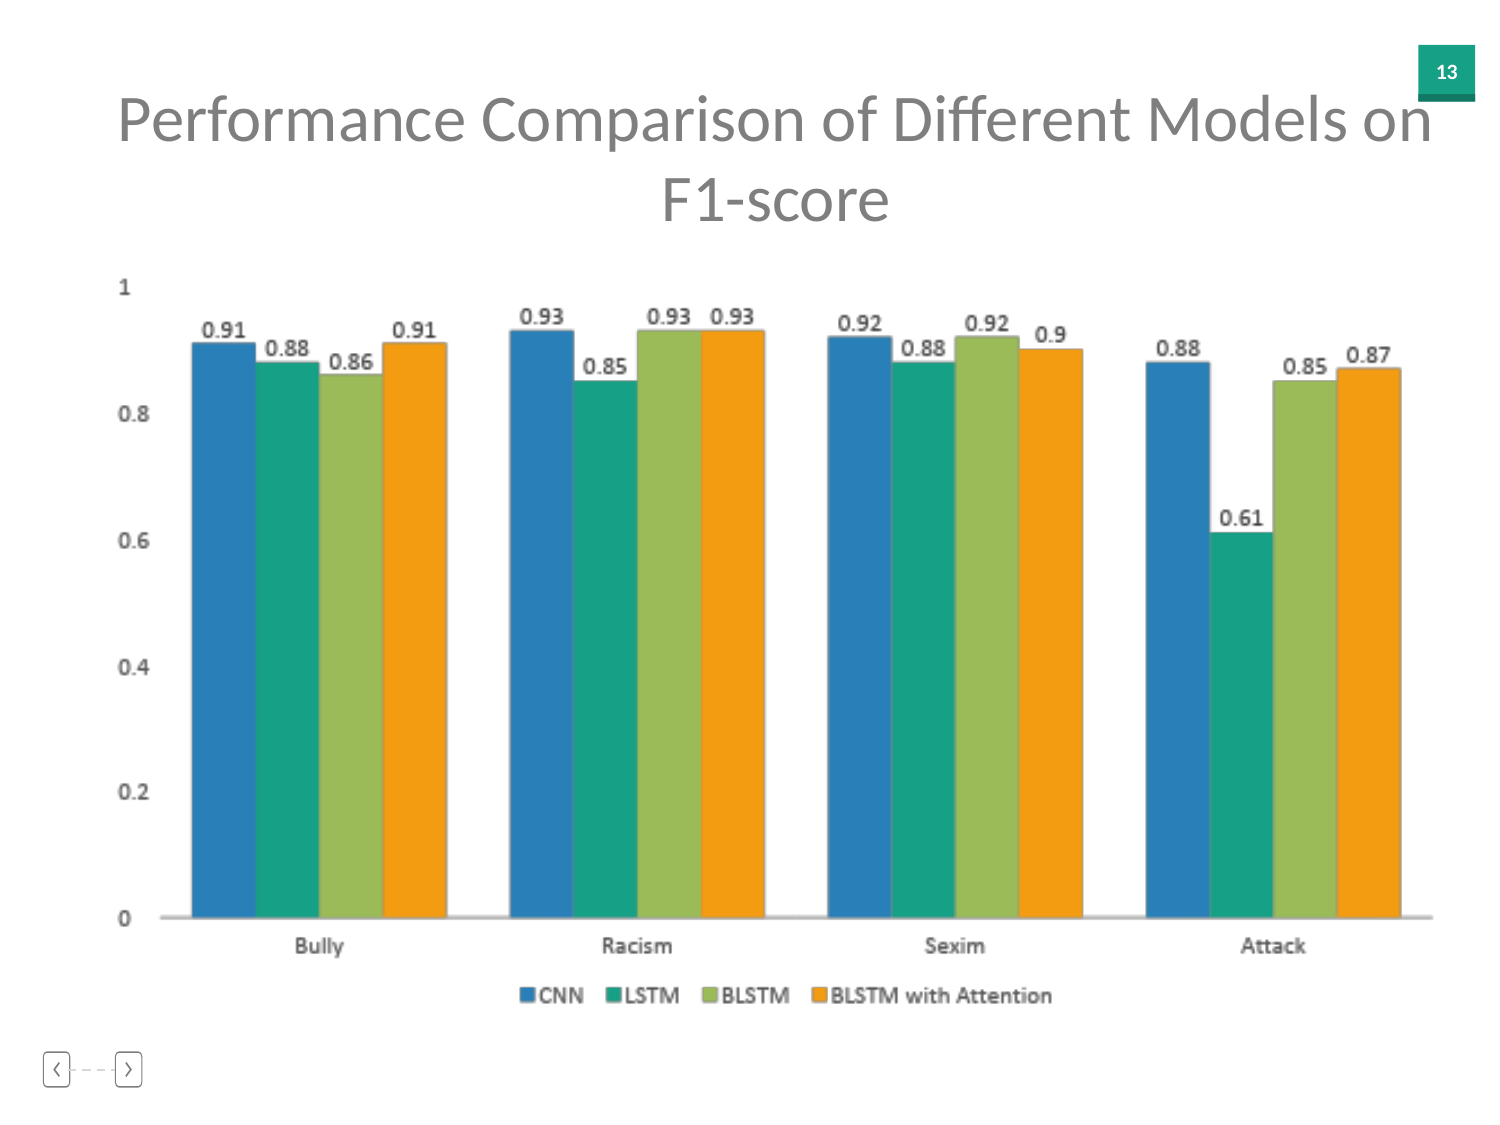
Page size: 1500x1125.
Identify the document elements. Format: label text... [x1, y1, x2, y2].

text_box Performance Comparison of Different Models on F1-score [88, 67, 1464, 245]
picture [98, 266, 1454, 1031]
